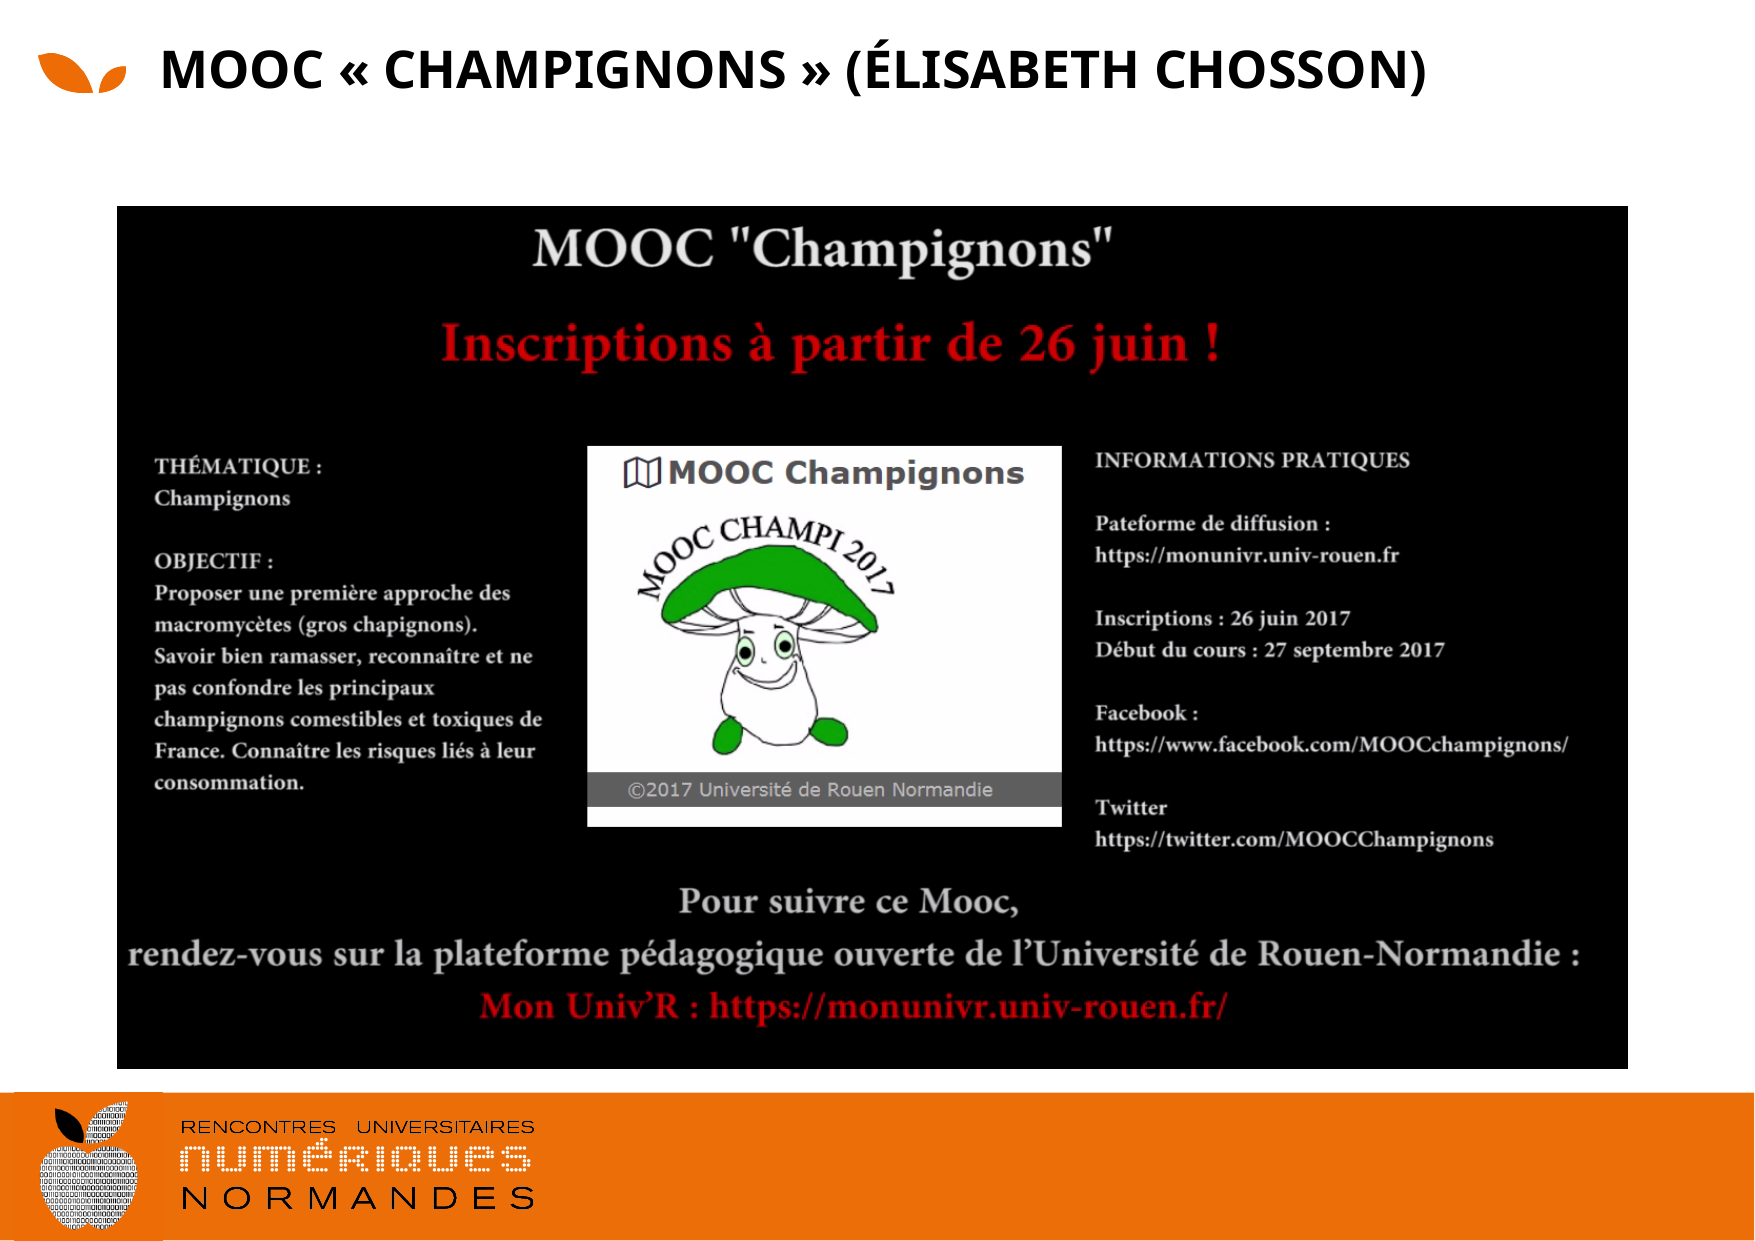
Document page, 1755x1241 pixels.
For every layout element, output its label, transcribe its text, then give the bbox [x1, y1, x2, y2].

picture [38, 53, 126, 93]
picture [14, 1092, 163, 1241]
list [117, 206, 1628, 1070]
title MOOC « champignons » (Élisabeth chosson) [144, 29, 1704, 195]
picture [180, 1118, 541, 1217]
